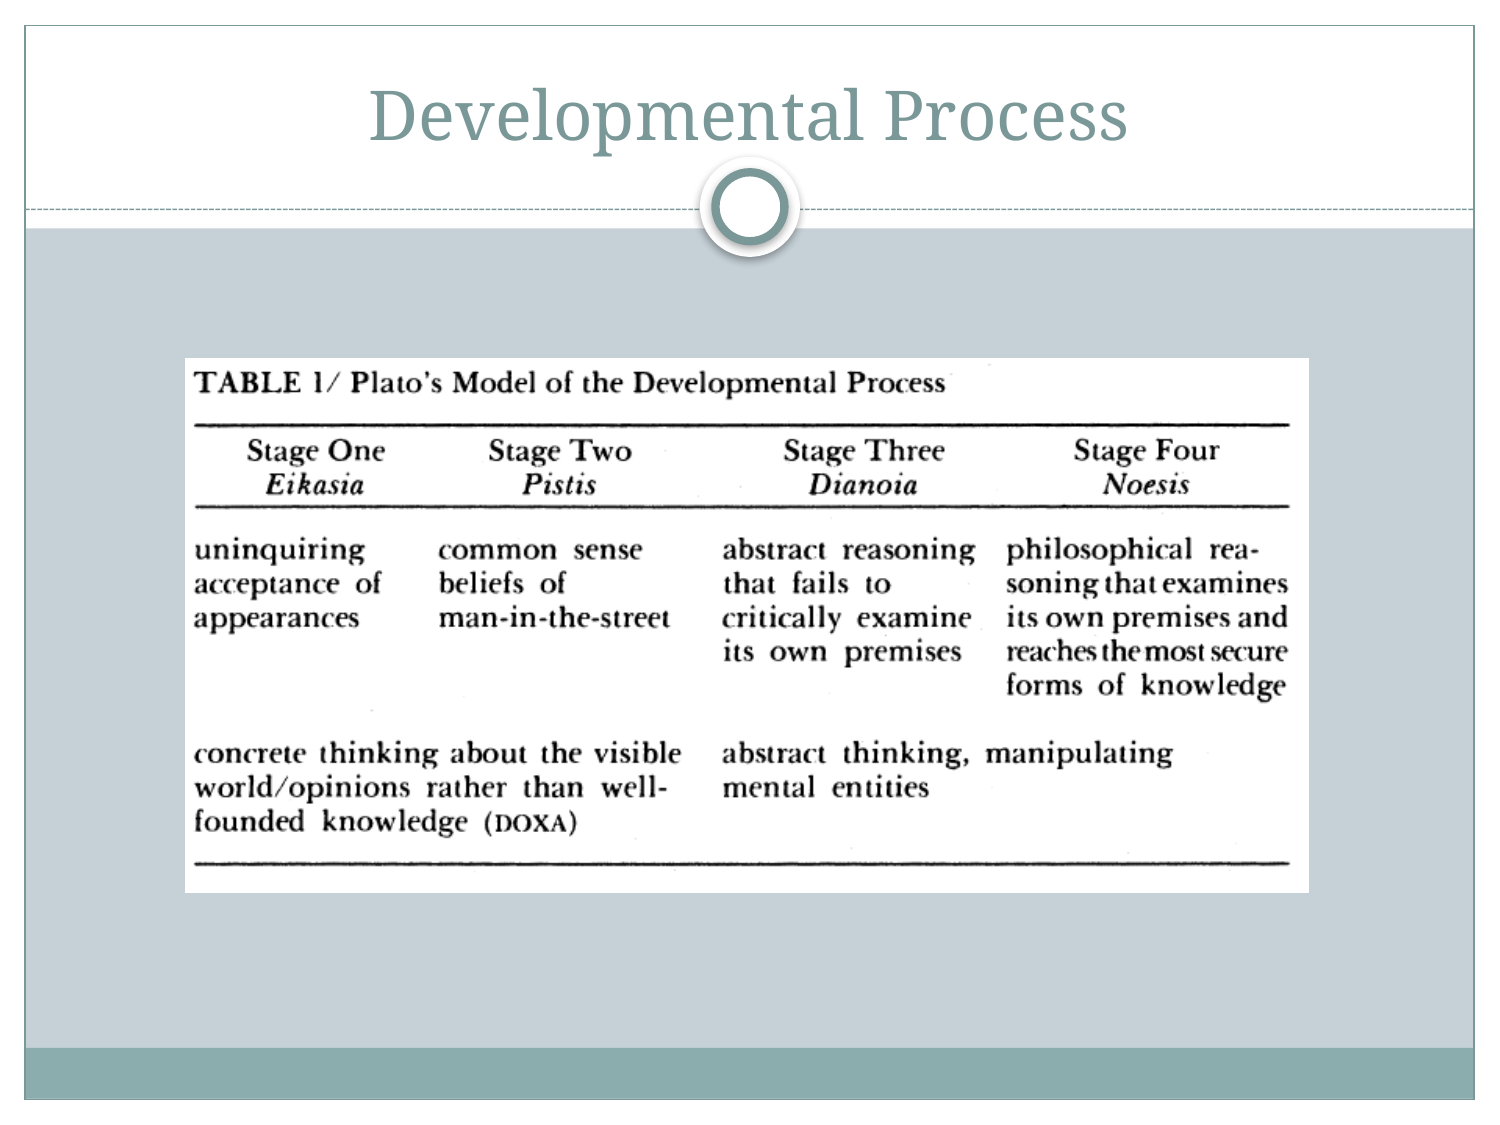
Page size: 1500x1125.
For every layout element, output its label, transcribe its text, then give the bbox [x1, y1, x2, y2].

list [184, 357, 1309, 893]
title Developmental Process [49, 37, 1450, 162]
